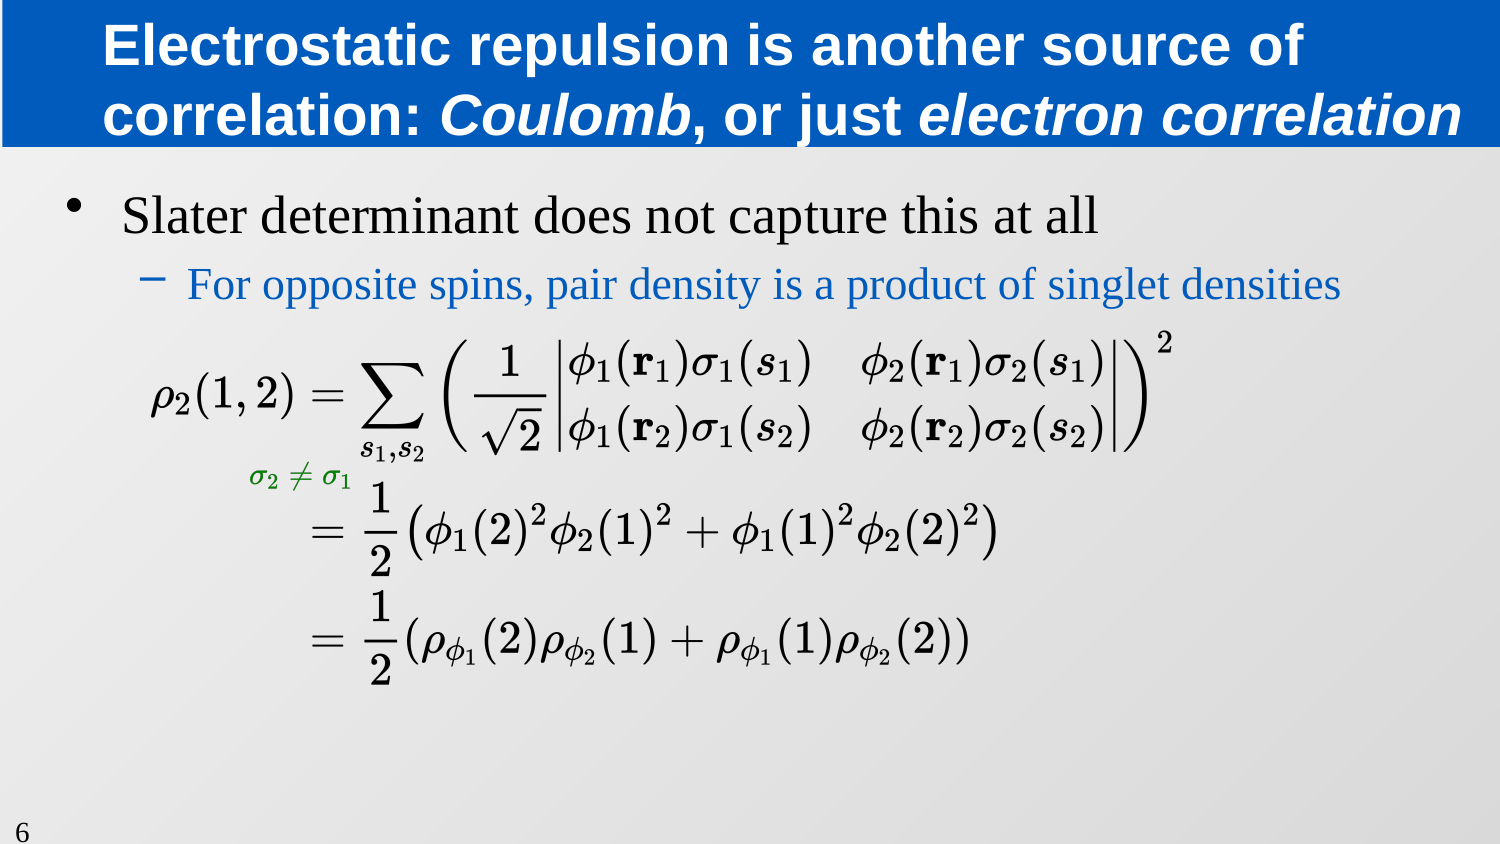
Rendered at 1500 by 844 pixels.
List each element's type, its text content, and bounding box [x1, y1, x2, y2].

slide_number 6 [0, 806, 101, 844]
picture [149, 330, 1176, 685]
list Slater determinant does not capture this at all For opposite spins, pair density is a product of singlet densities [49, 171, 1488, 760]
title Electrostatic repulsion is another source of correlation: Coulomb, or just electron correlation [87, 0, 1488, 147]
